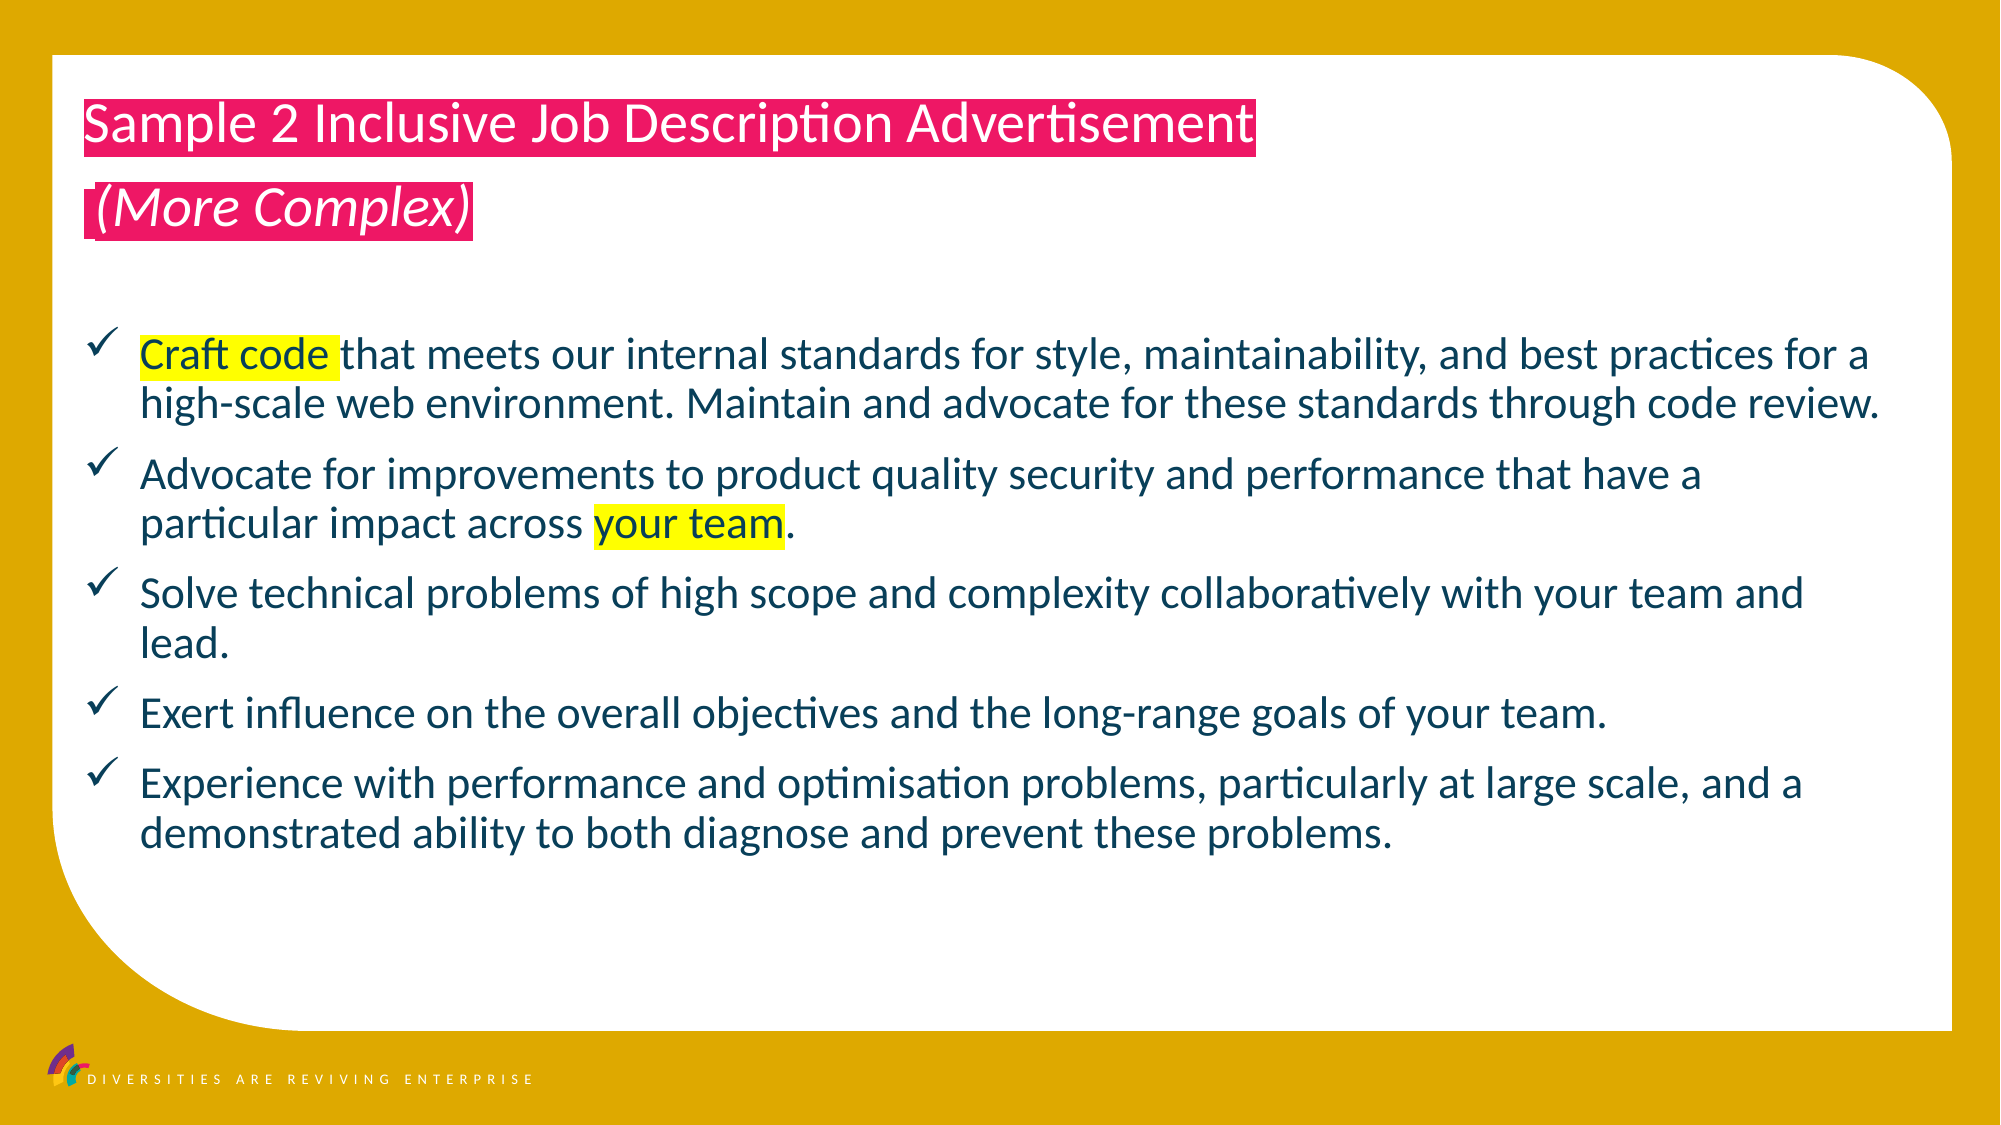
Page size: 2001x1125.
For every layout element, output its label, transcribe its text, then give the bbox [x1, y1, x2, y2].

list Sample 2 Inclusive Job Description Advertisement (More Complex) Craft code that meets our internal standards for style, maintainability, and best practices for a high-scale web environment. Maintain and advocate for these standards through code review. Advocate for improvements to product quality security and performance that have a particular impact across your team. Solve technical problems of high scope and complexity collaboratively with your team and lead. Exert influence on the overall objectives and the long-range goals of your team. Experience with performance and optimisation problems, particularly at large scale, and a demonstrated ability to both diagnose and prevent these problems. [68, 84, 1907, 217]
